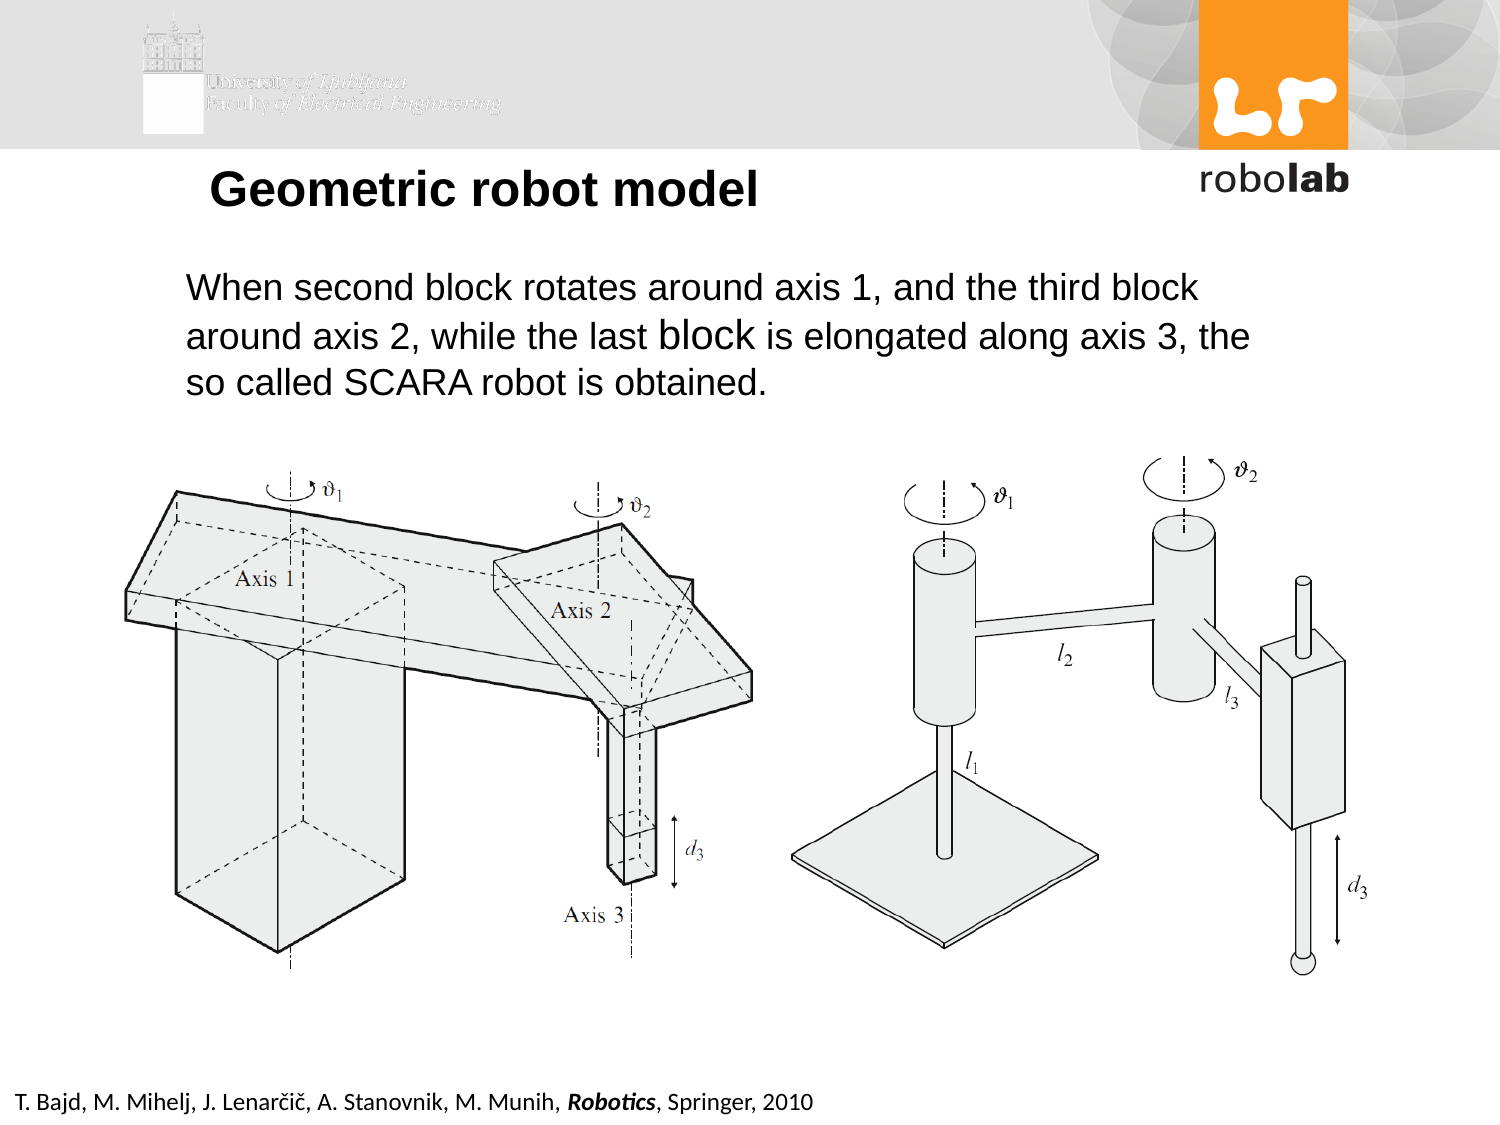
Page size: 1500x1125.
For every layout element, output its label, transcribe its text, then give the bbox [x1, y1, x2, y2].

picture [143, 10, 501, 134]
picture [998, 0, 1500, 196]
picture [123, 467, 754, 971]
picture [761, 444, 1407, 988]
text_box When second block rotates around axis 1, and the third block around axis 2, while the last block is elongated along axis 3, the so called SCARA robot is obtained. [171, 255, 1282, 411]
text_box Geometric robot model [194, 148, 1062, 224]
